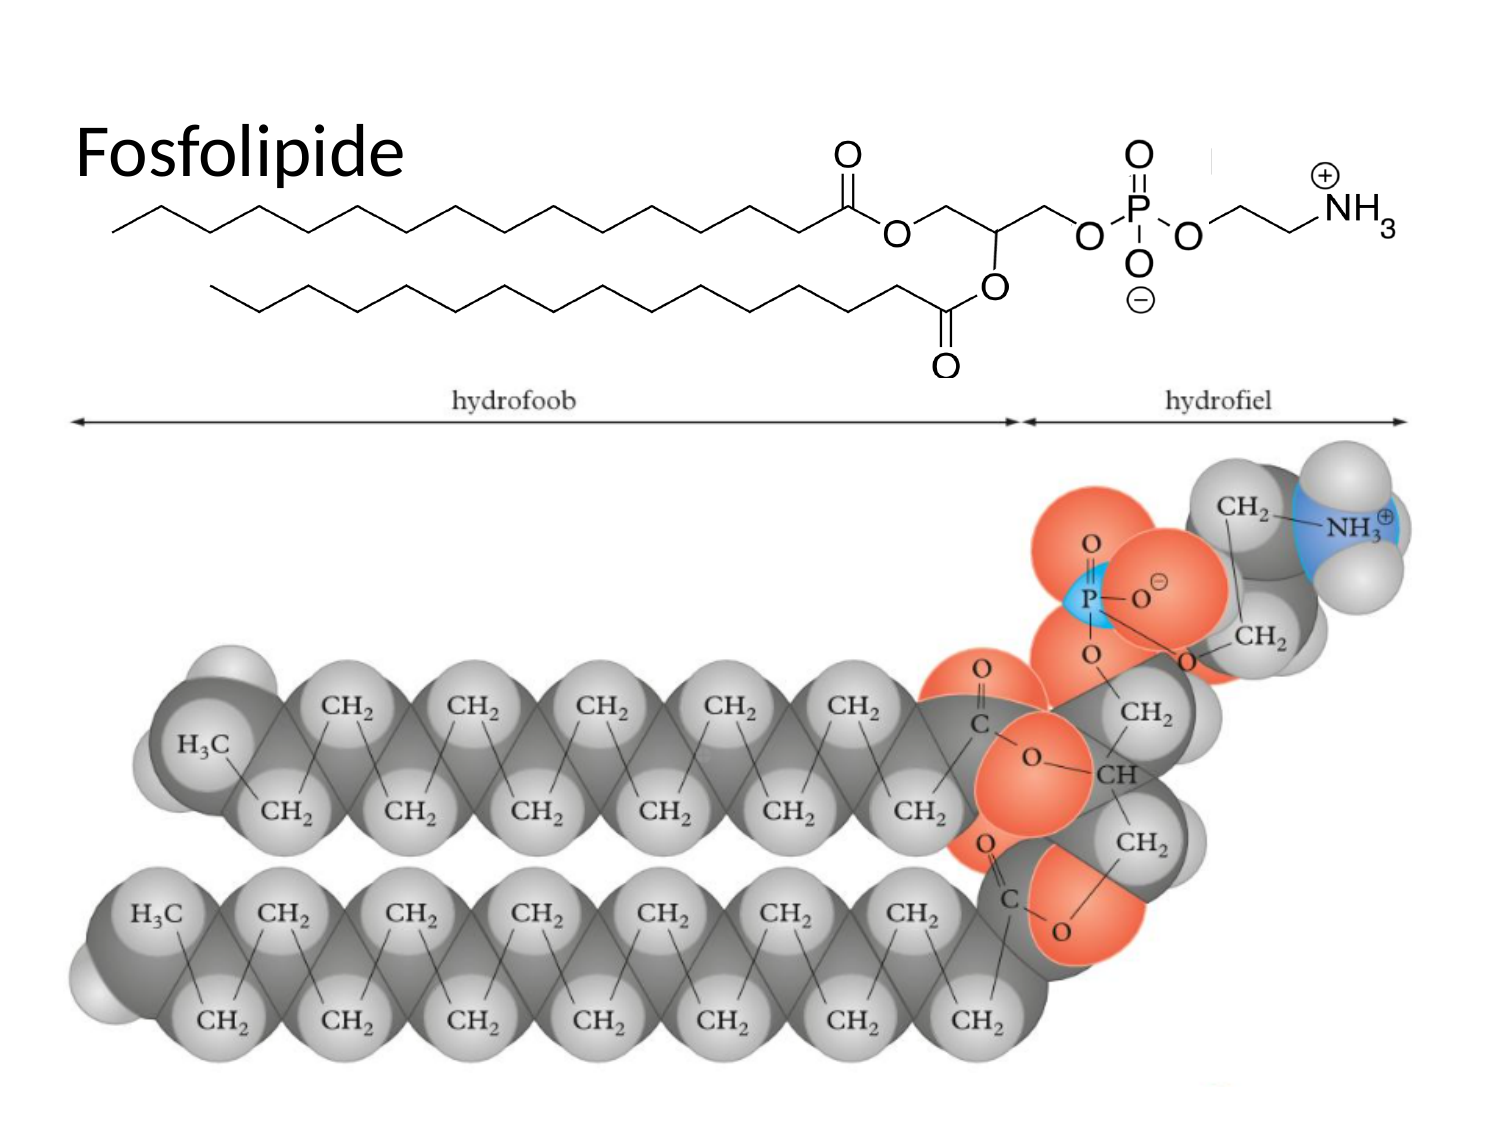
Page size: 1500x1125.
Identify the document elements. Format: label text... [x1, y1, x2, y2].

picture [63, 119, 1437, 1087]
text_box Fosfolipide [60, 94, 711, 200]
